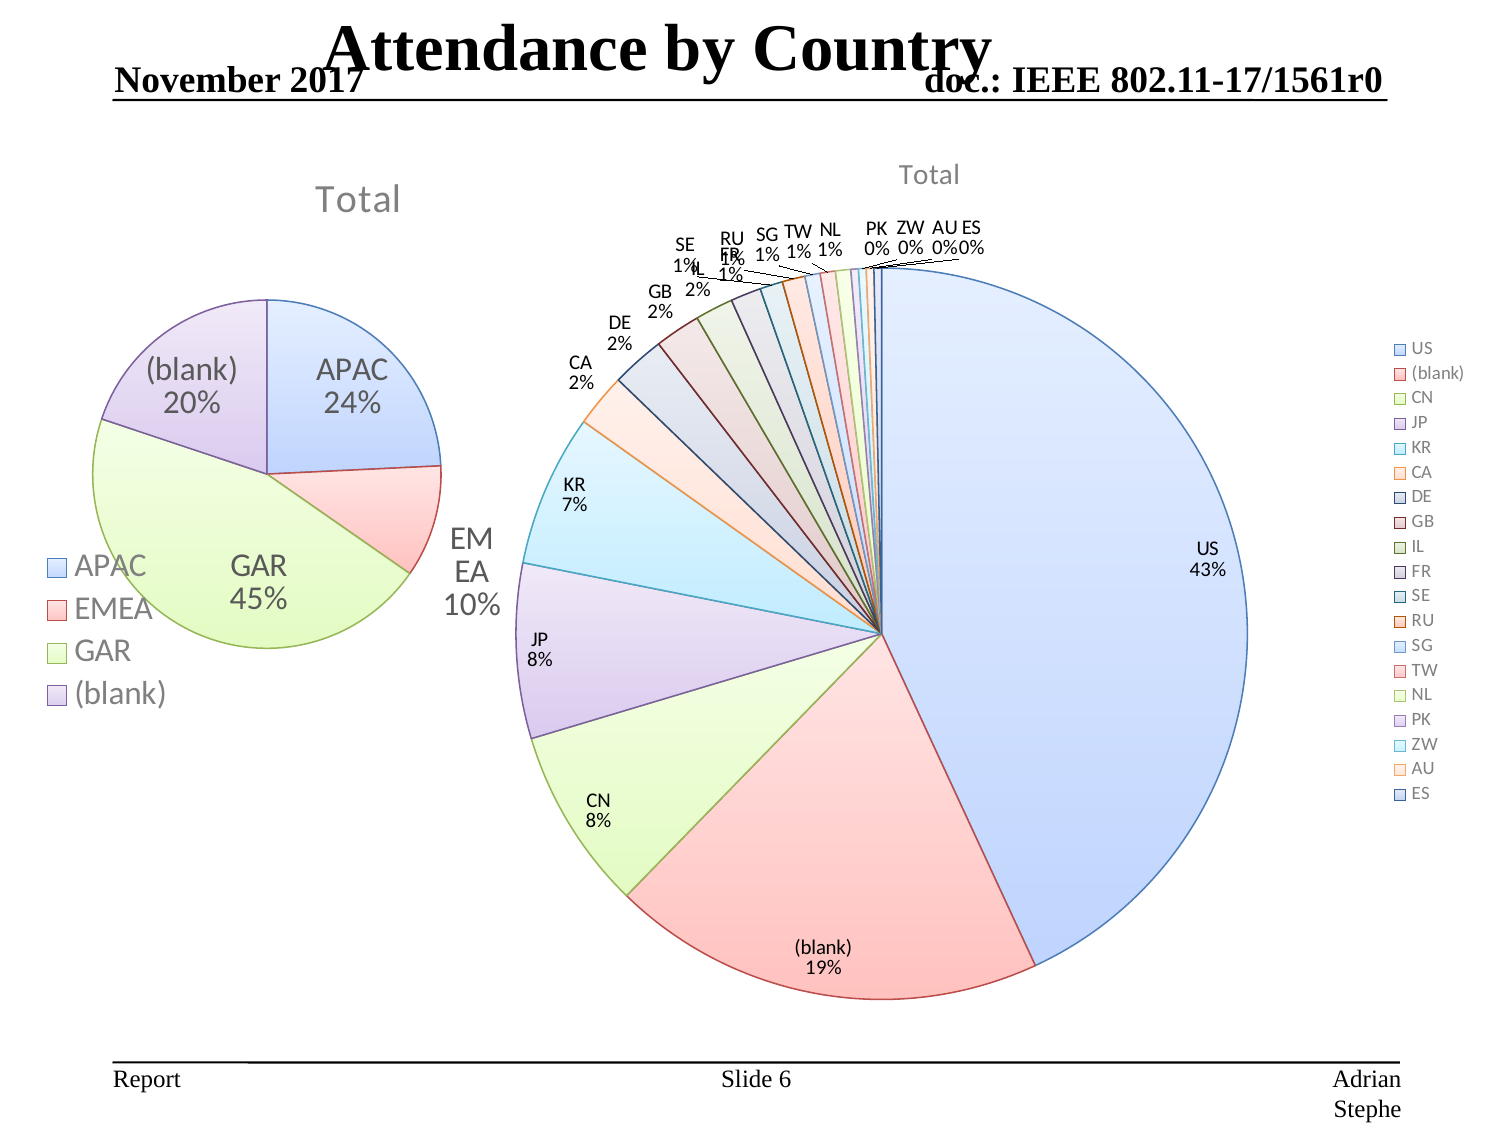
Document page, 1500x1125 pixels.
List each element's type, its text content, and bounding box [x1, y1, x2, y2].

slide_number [114, 54, 374, 101]
title Attendance by Country [114, 0, 1202, 88]
slide_number Slide 6 [711, 1061, 801, 1093]
footer Adrian Stephens, Intel Corporation [1324, 1061, 1402, 1093]
chart [24, 127, 1484, 1018]
